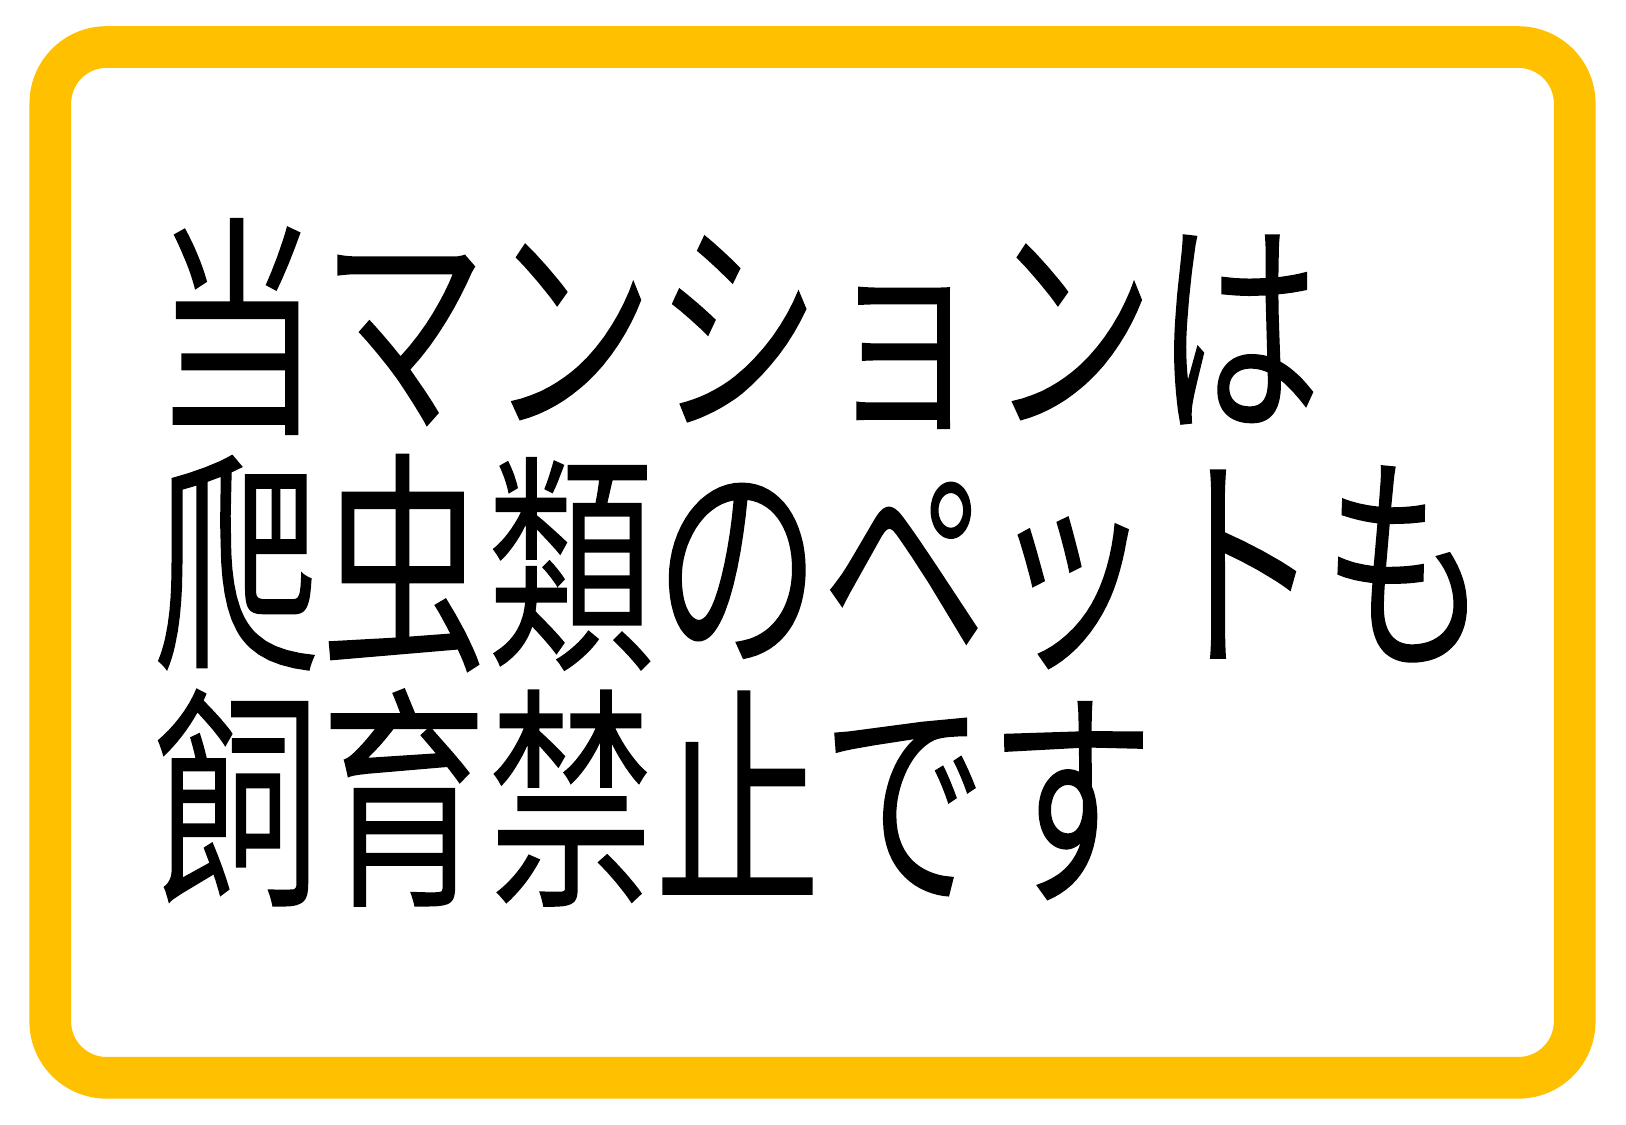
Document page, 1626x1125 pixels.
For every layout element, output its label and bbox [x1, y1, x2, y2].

text_box [48, 44, 1577, 1080]
